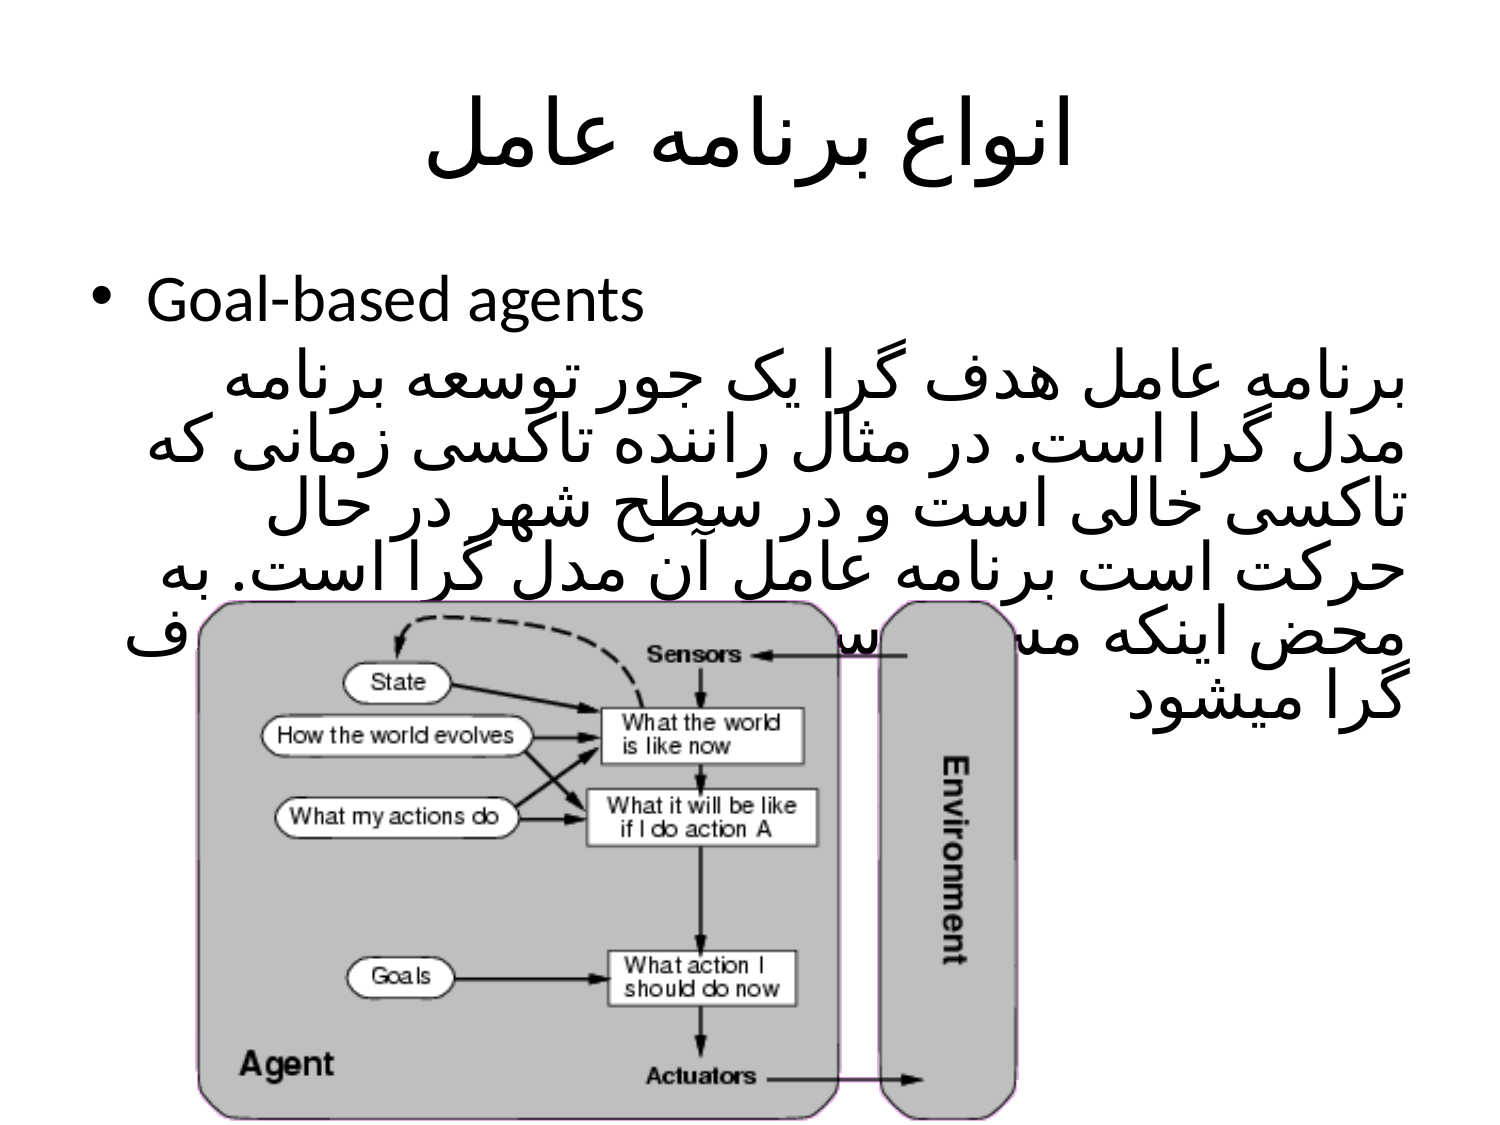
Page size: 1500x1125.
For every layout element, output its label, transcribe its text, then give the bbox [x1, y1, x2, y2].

list Goal-based agents برنامه عامل هدف گرا یک جور توسعه برنامه مدل گرا است. در مثال راننده تاکسی زمانی‌ که تاکسی خالی‌ است و در سطح شهر در حال حرکت است برنامه عامل آن مدل گرا است. به محض اینکه مسافر سوار کرد برنامه عامل هدف گرا میشود [75, 262, 1425, 1005]
picture [194, 599, 1021, 1125]
title انواع برنامه عامل [75, 45, 1425, 233]
